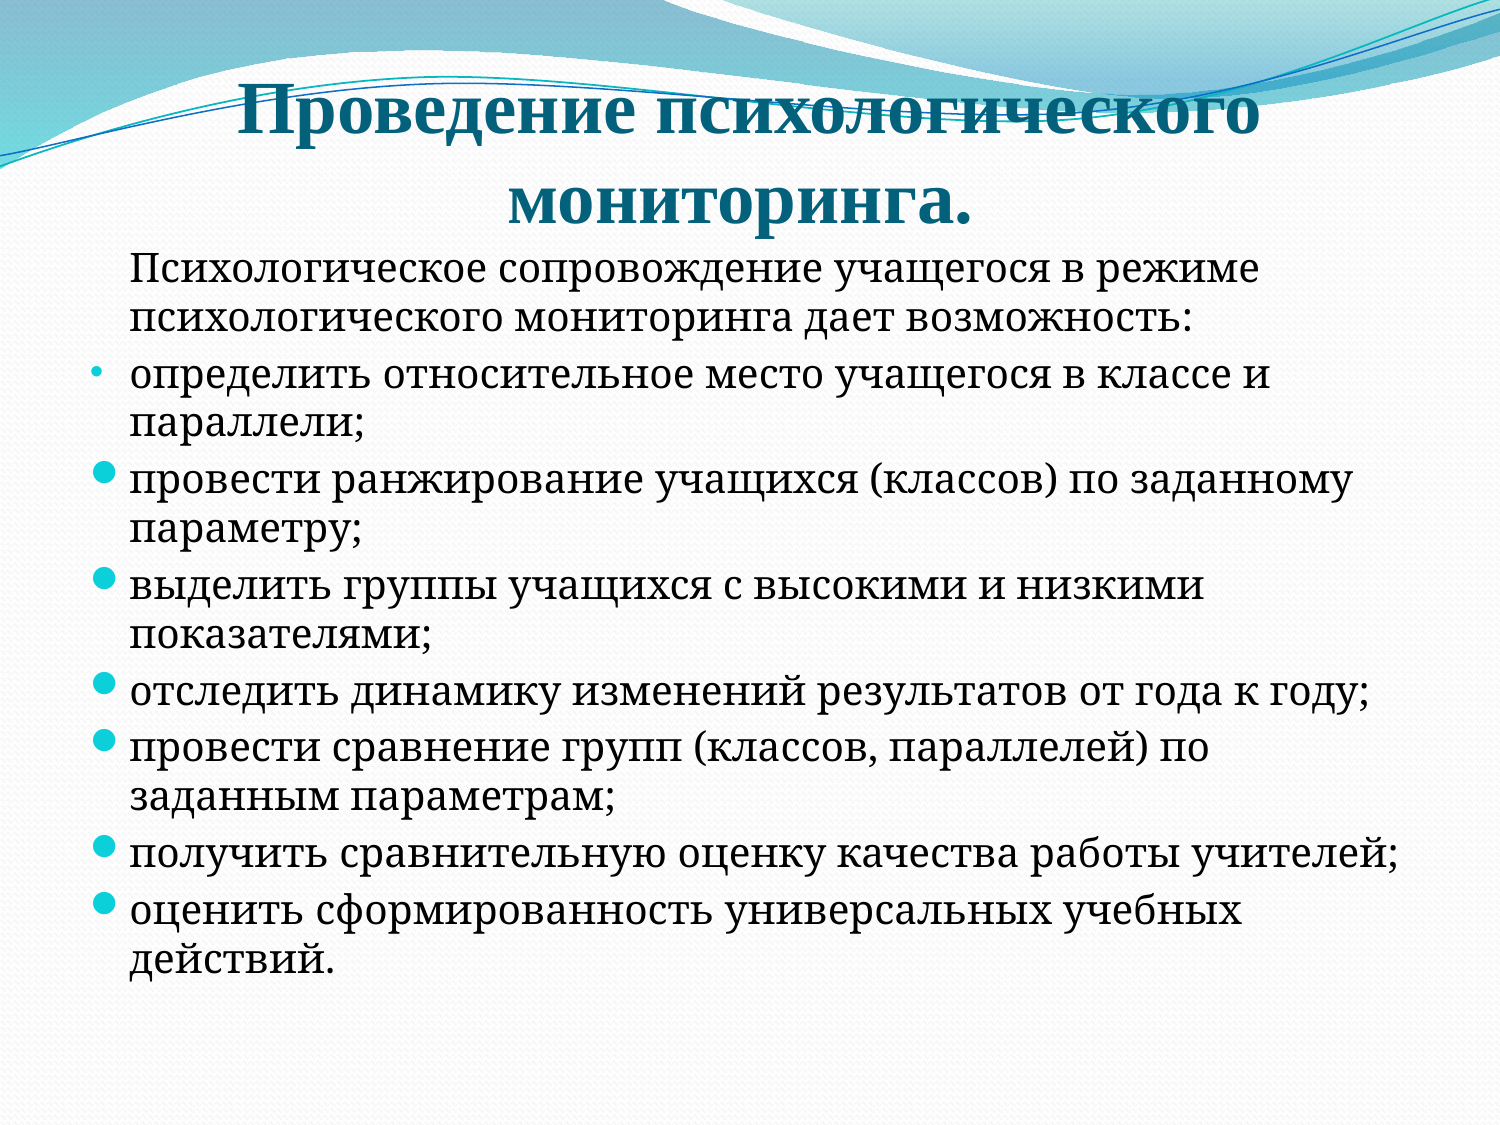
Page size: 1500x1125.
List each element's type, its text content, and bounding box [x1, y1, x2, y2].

list Психологическое сопровождение учащегося в режиме психологического мониторинга дает возможность: определить относительное место учащегося в классе и параллели; провести ранжирование учащихся (классов) по заданному параметру; выделить группы учащихся с высокими и низкими показателями; отследить динамику изменений результатов от года к году; провести сравнение групп (классов, параллелей) по заданным параметрам; получить сравнительную оценку качества работы учителей; оценить сформированность универсальных учебных действий. [75, 234, 1425, 1038]
title Проведение психологического мониторинга. [75, 115, 1425, 234]
